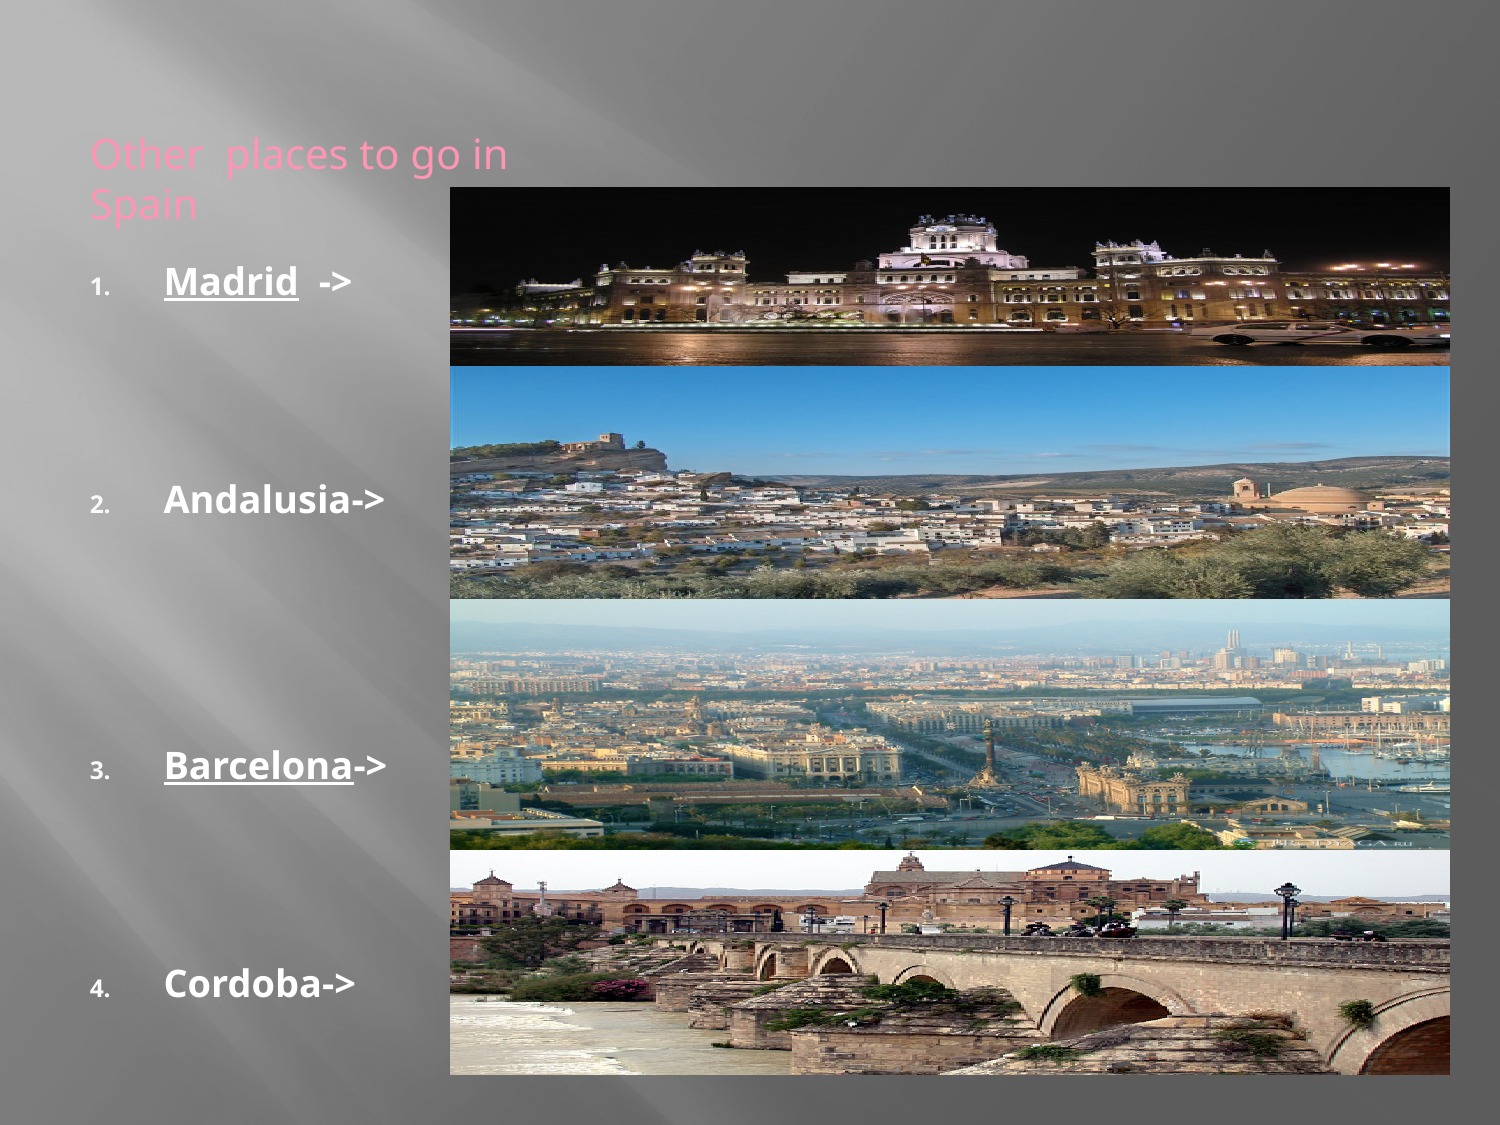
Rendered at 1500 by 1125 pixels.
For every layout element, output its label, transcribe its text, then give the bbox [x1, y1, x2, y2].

list Madrid -> Andalusia-> Barcelona-> Cordoba-> [75, 249, 569, 1125]
picture [449, 187, 1451, 1076]
title Other places to go in Spain [75, 44, 569, 236]
